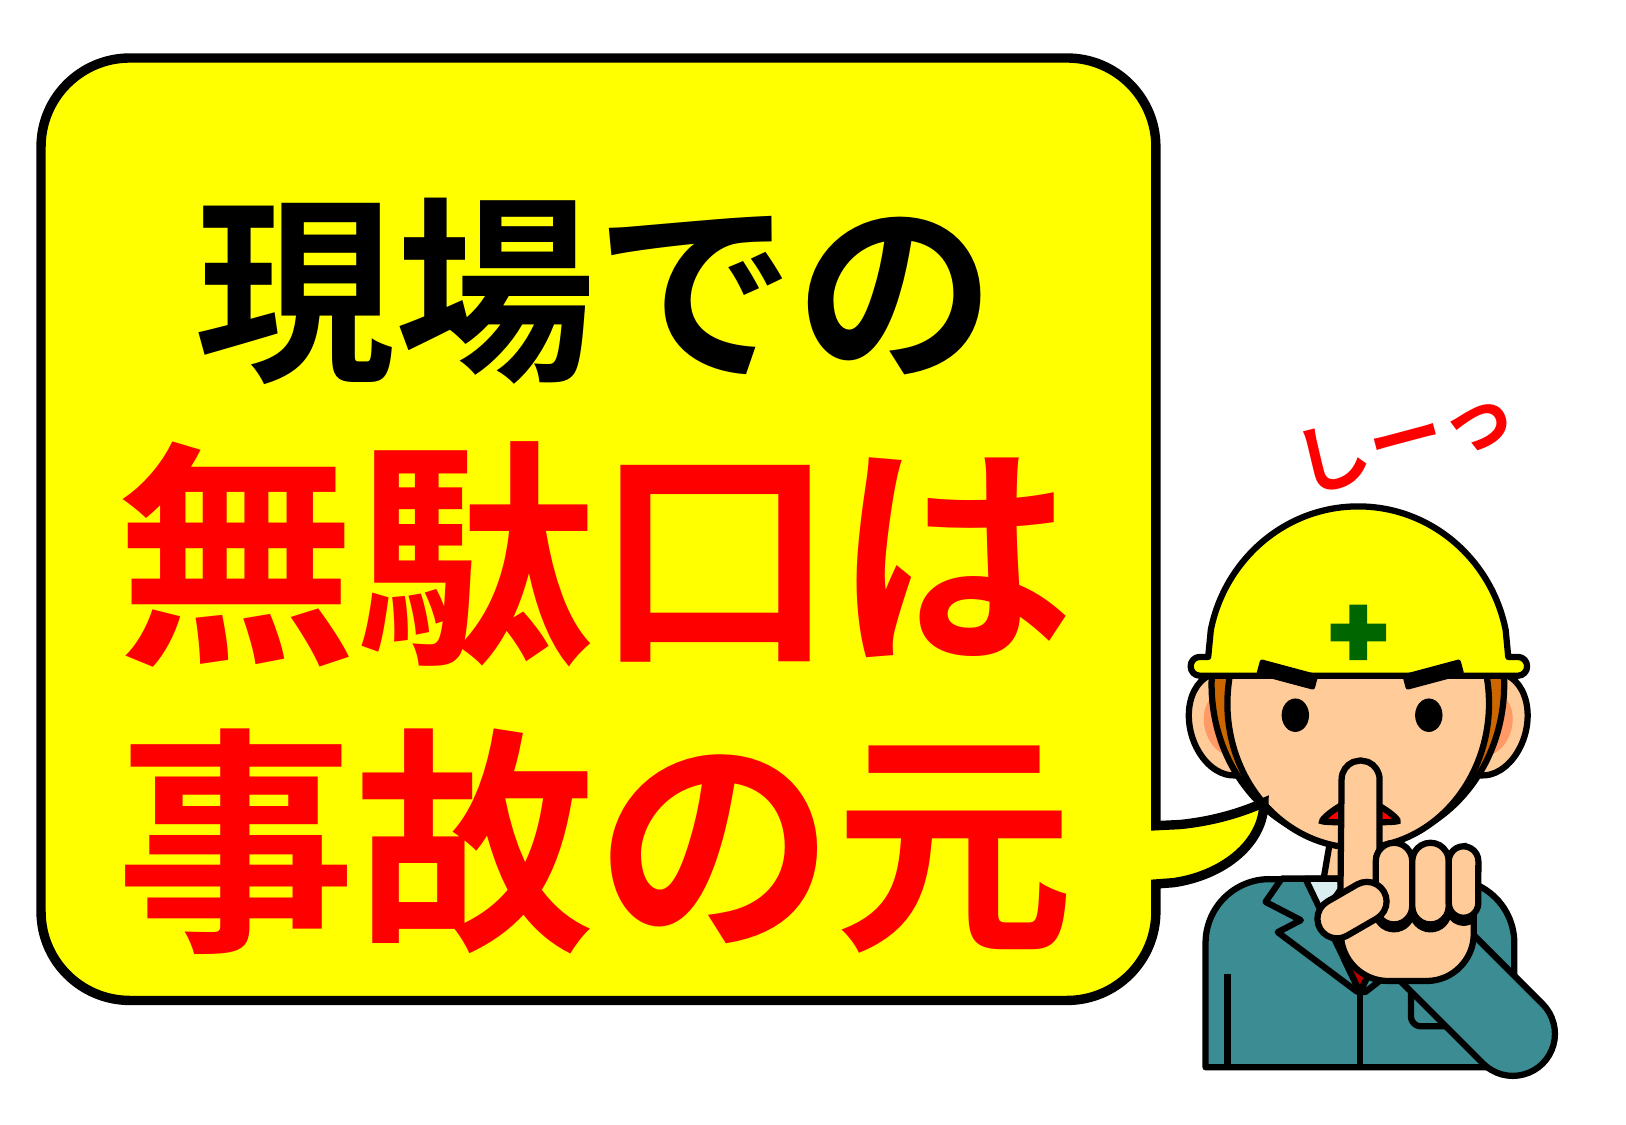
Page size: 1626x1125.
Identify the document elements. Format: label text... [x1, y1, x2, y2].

text_box 現場での 無駄口は 事故の元 [101, 157, 1090, 988]
text_box しーっ [1268, 351, 1542, 506]
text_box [1189, 506, 1528, 1092]
text_box [40, 56, 1189, 1002]
